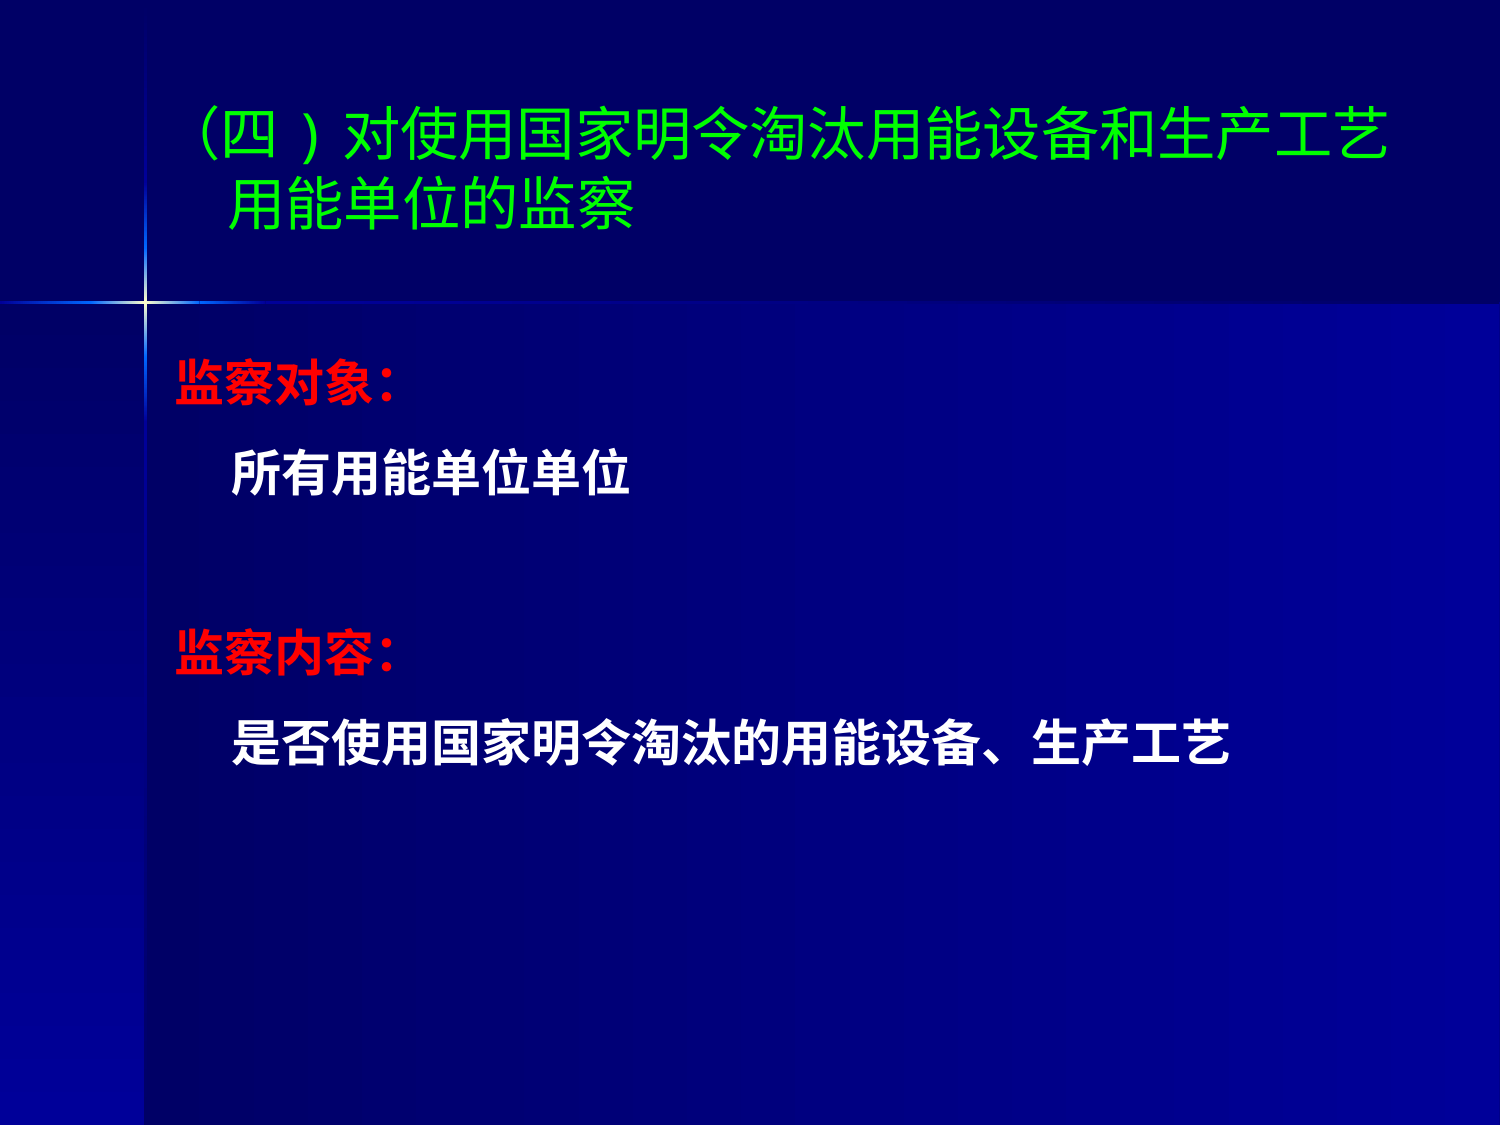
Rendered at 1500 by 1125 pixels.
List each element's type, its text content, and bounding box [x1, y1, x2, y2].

title （四)对使用国家明令淘汰用能设备和生产工艺 用能单位的监察 [147, 49, 1413, 286]
list 监察对象： 所有用能单位单位 监察内容： 是否使用国家明令淘汰的用能设备、生产工艺 [159, 314, 1413, 1001]
